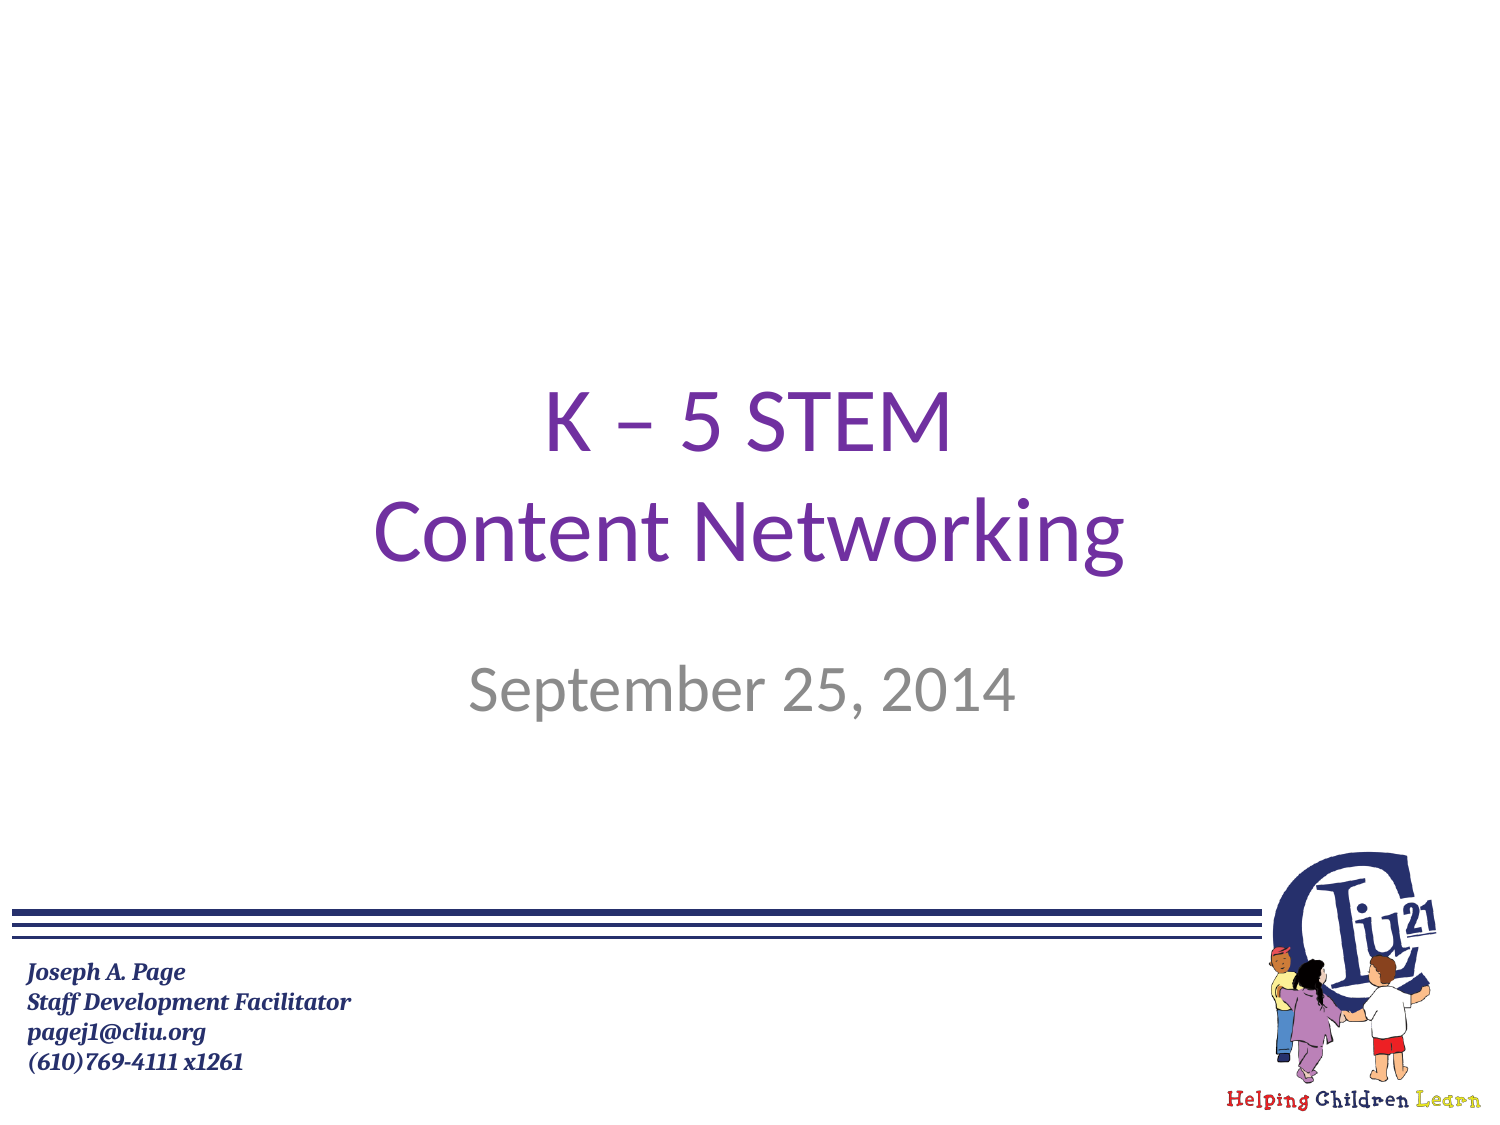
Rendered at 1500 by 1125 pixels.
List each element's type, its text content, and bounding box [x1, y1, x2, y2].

title K – 5 STEM Content Networking [112, 349, 1388, 591]
text_box Joseph A. Page Staff Development Facilitator pagej1@cliu.org (610)769-4111 x1261 [12, 947, 579, 1083]
picture [1208, 837, 1500, 1121]
subtitle September 25, 2014 [225, 637, 1275, 909]
